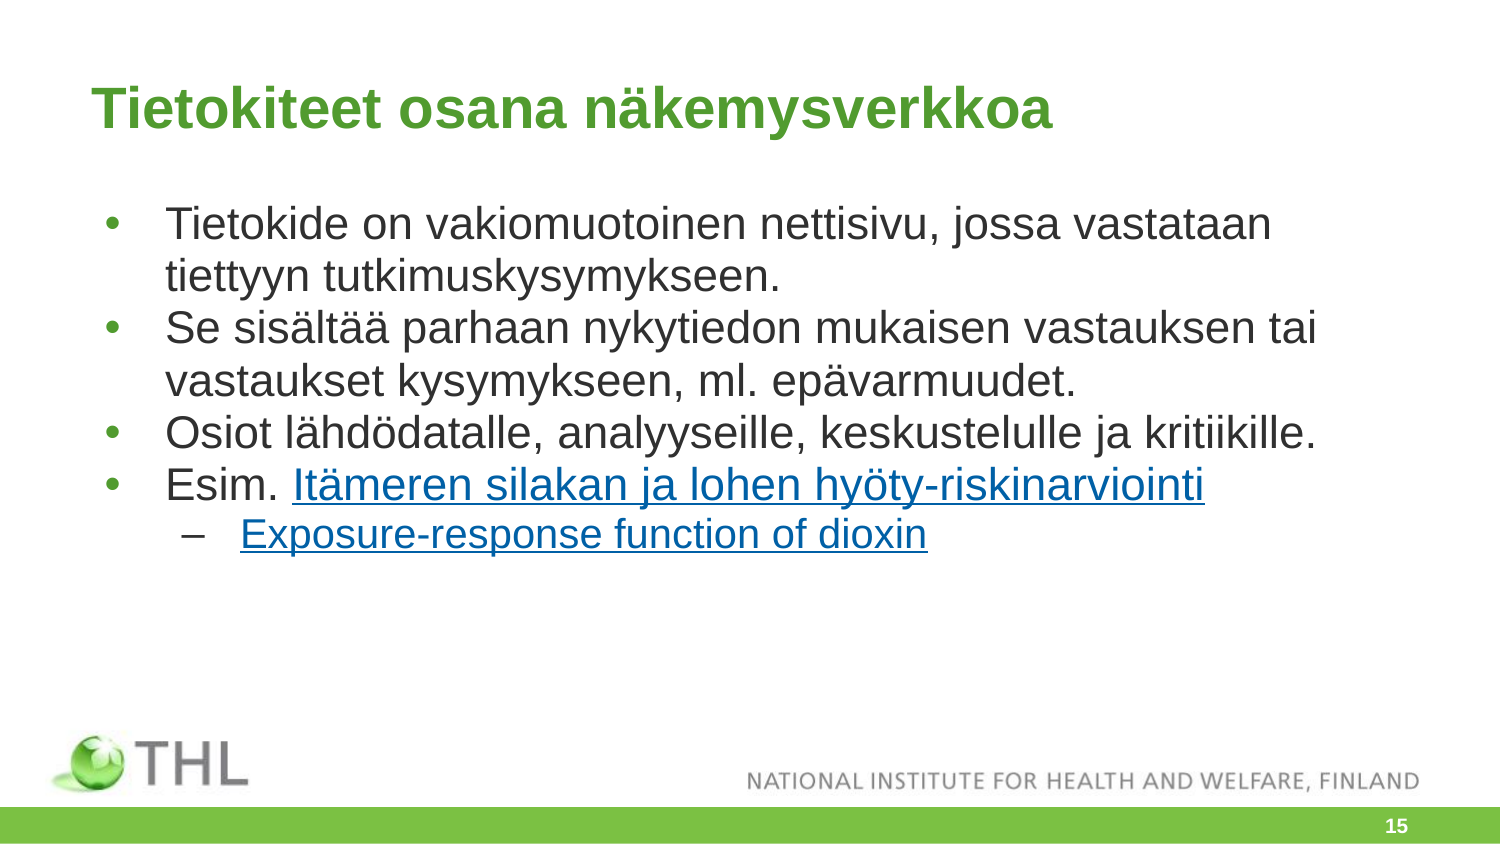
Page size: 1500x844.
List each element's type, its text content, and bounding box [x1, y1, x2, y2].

list Tietokide on vakiomuotoinen nettisivu, jossa vastataan tiettyyn tutkimuskysymykseen. Se sisältää parhaan nykytiedon mukaisen vastauksen tai vastaukset kysymykseen, ml. epävarmuudet. Osiot lähdödatalle, analyyseille, keskustelulle ja kritiikille. Esim. Itämeren silakan ja lohen hyöty-riskinarviointi Exposure-response function of dioxin [75, 182, 1424, 724]
title Tietokiteet osana näkemysverkkoa [76, 32, 1424, 156]
picture [715, 763, 1465, 801]
slide_number ‹#› [1246, 811, 1424, 839]
picture [24, 719, 275, 803]
